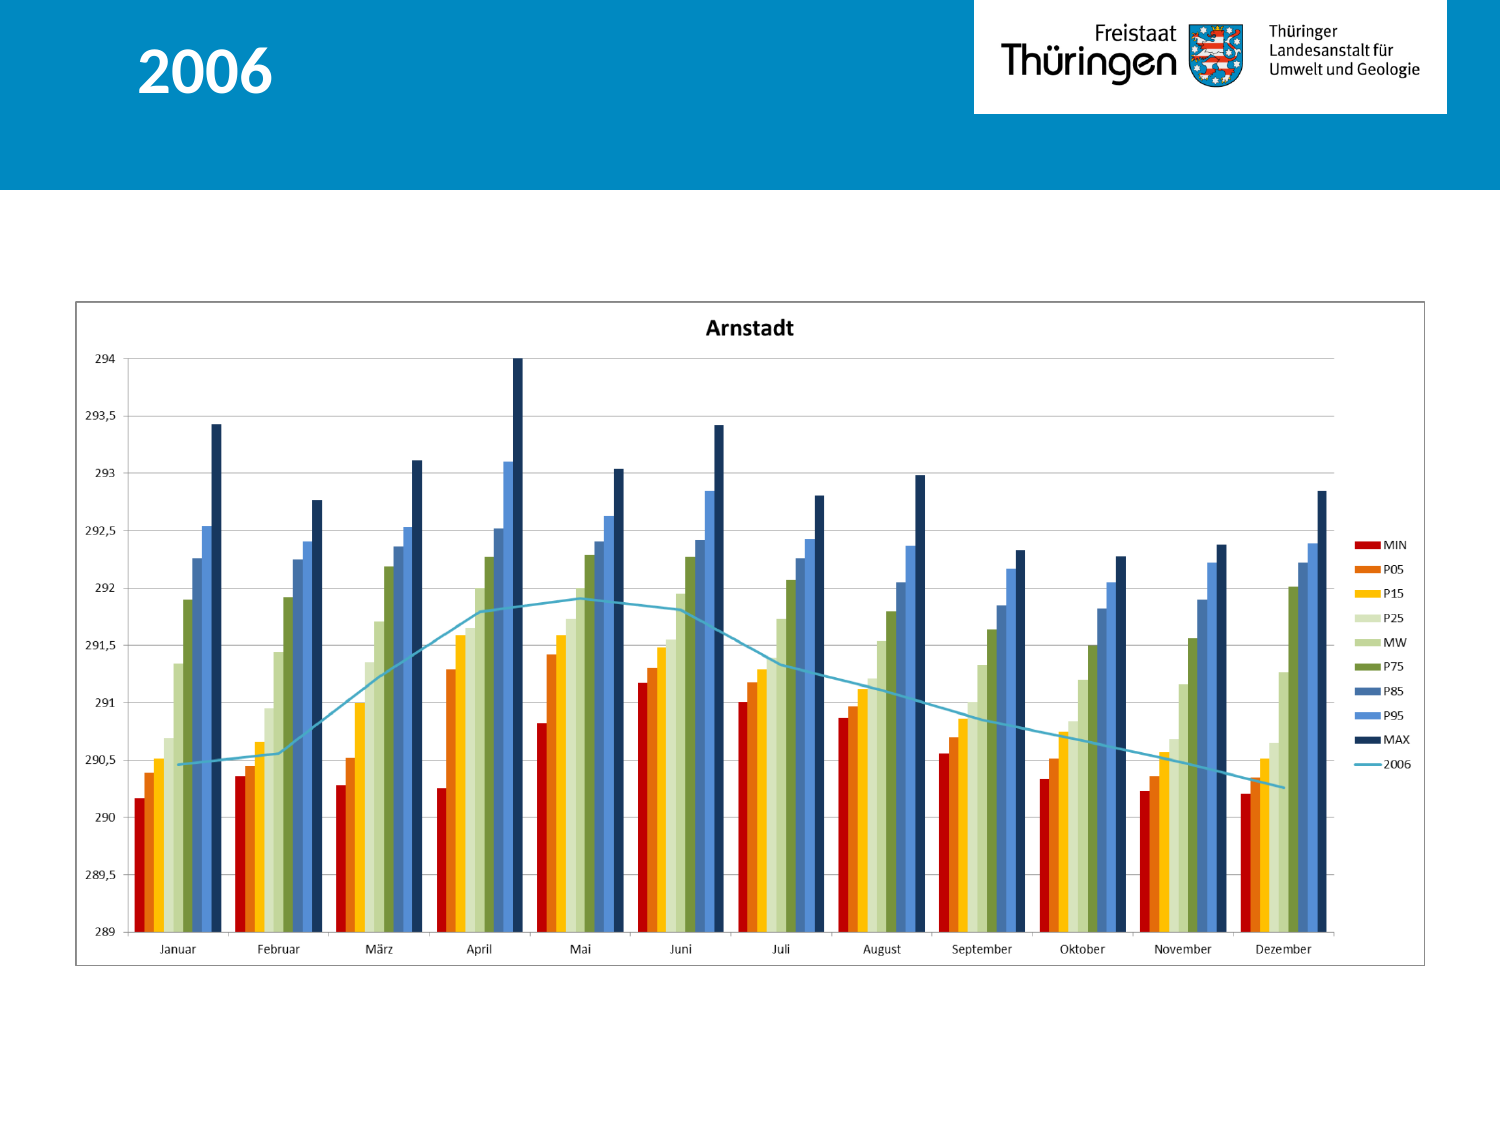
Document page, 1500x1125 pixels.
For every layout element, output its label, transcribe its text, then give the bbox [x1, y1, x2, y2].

picture [975, 0, 1446, 113]
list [74, 301, 1426, 966]
text_box 2006 [64, 19, 845, 114]
